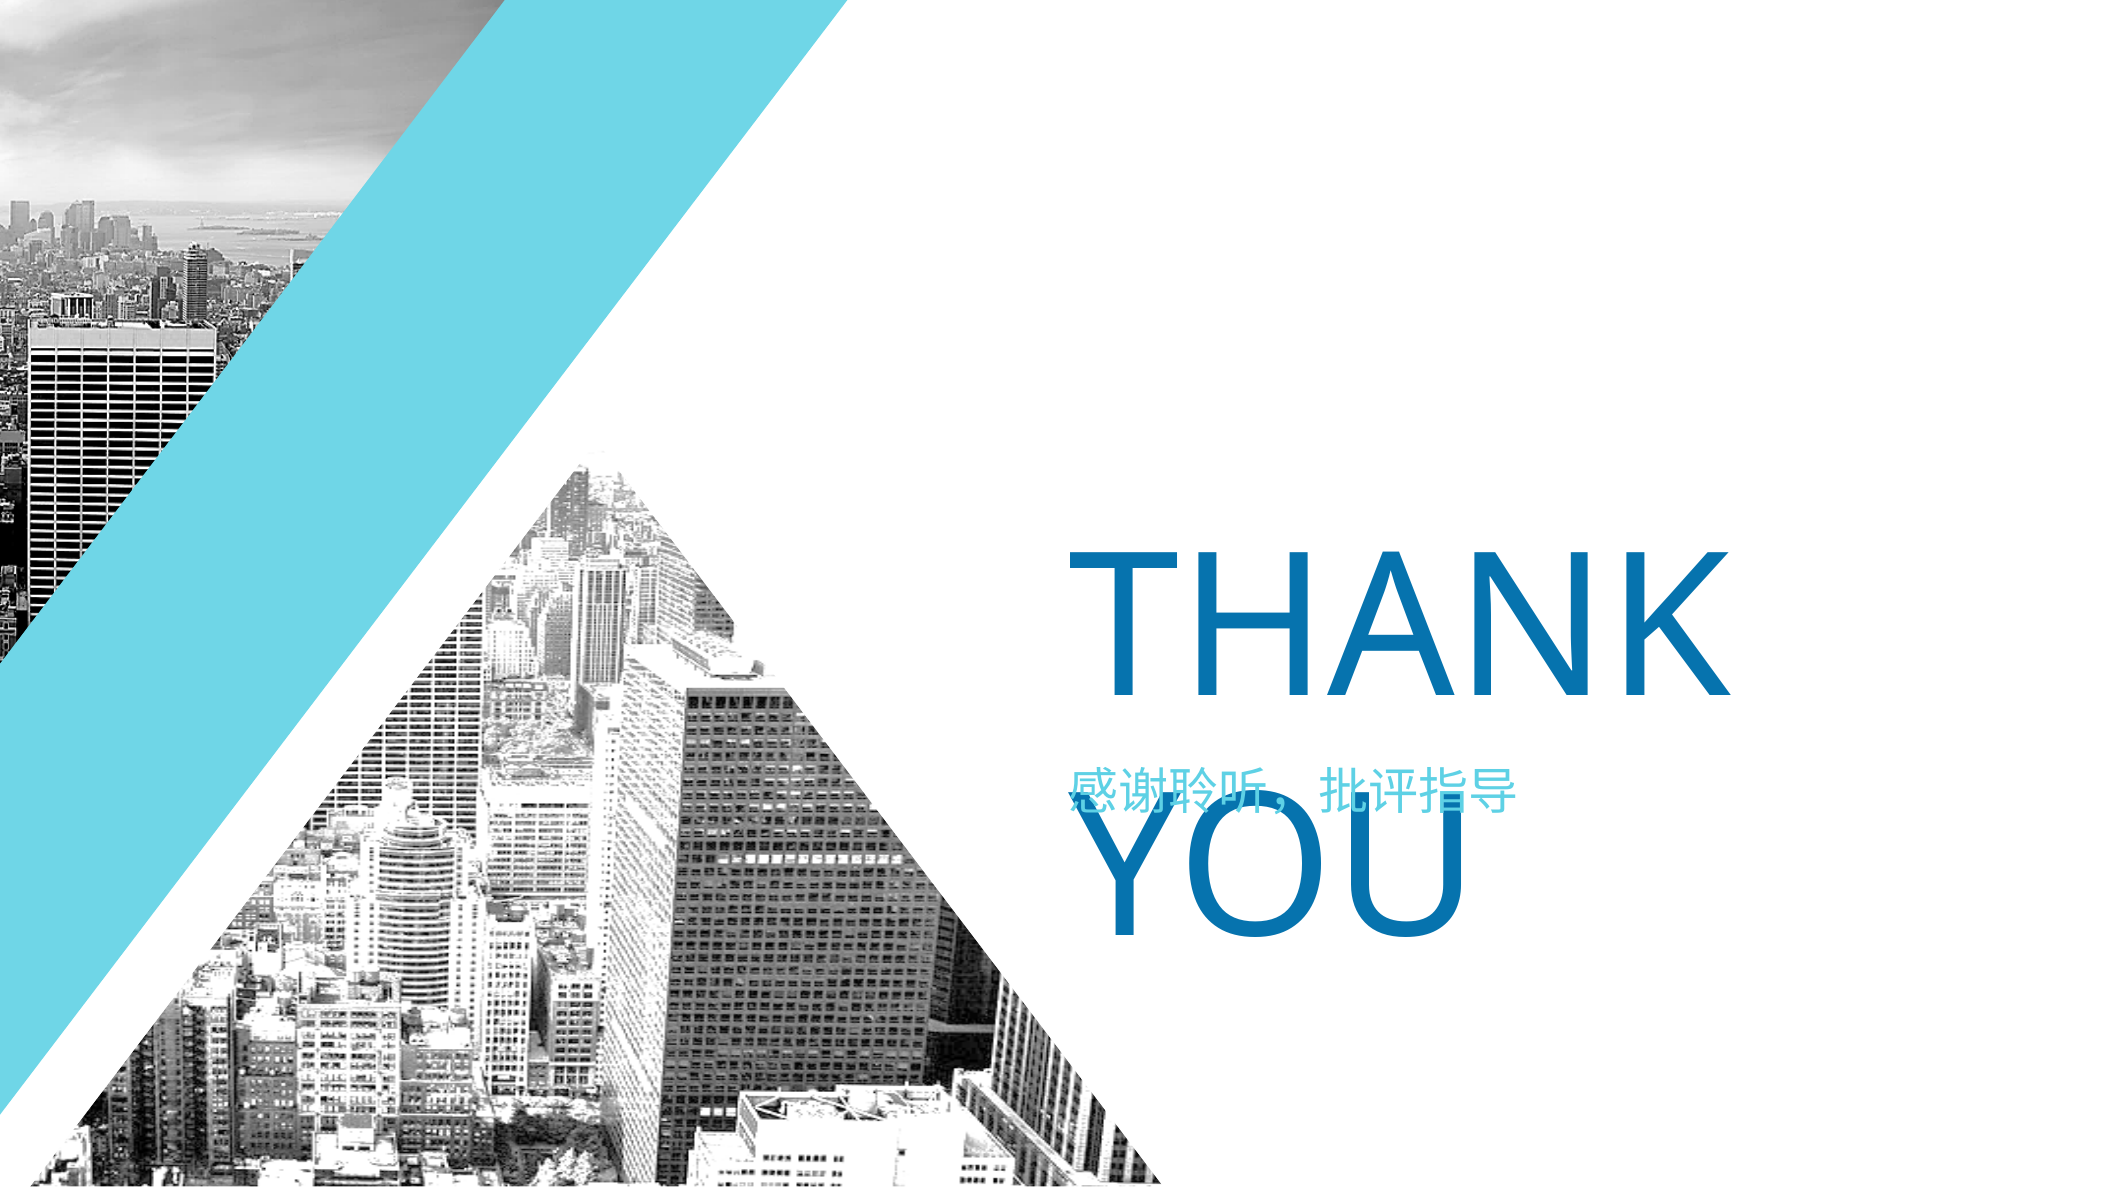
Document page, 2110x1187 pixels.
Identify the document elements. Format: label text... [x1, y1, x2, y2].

text_box [0, 0, 848, 1115]
text_box 感谢聆听，批评指导 [1068, 759, 1563, 820]
text_box [0, 0, 505, 664]
text_box THANK YOU [1068, 495, 1941, 976]
text_box [30, 441, 1163, 1187]
